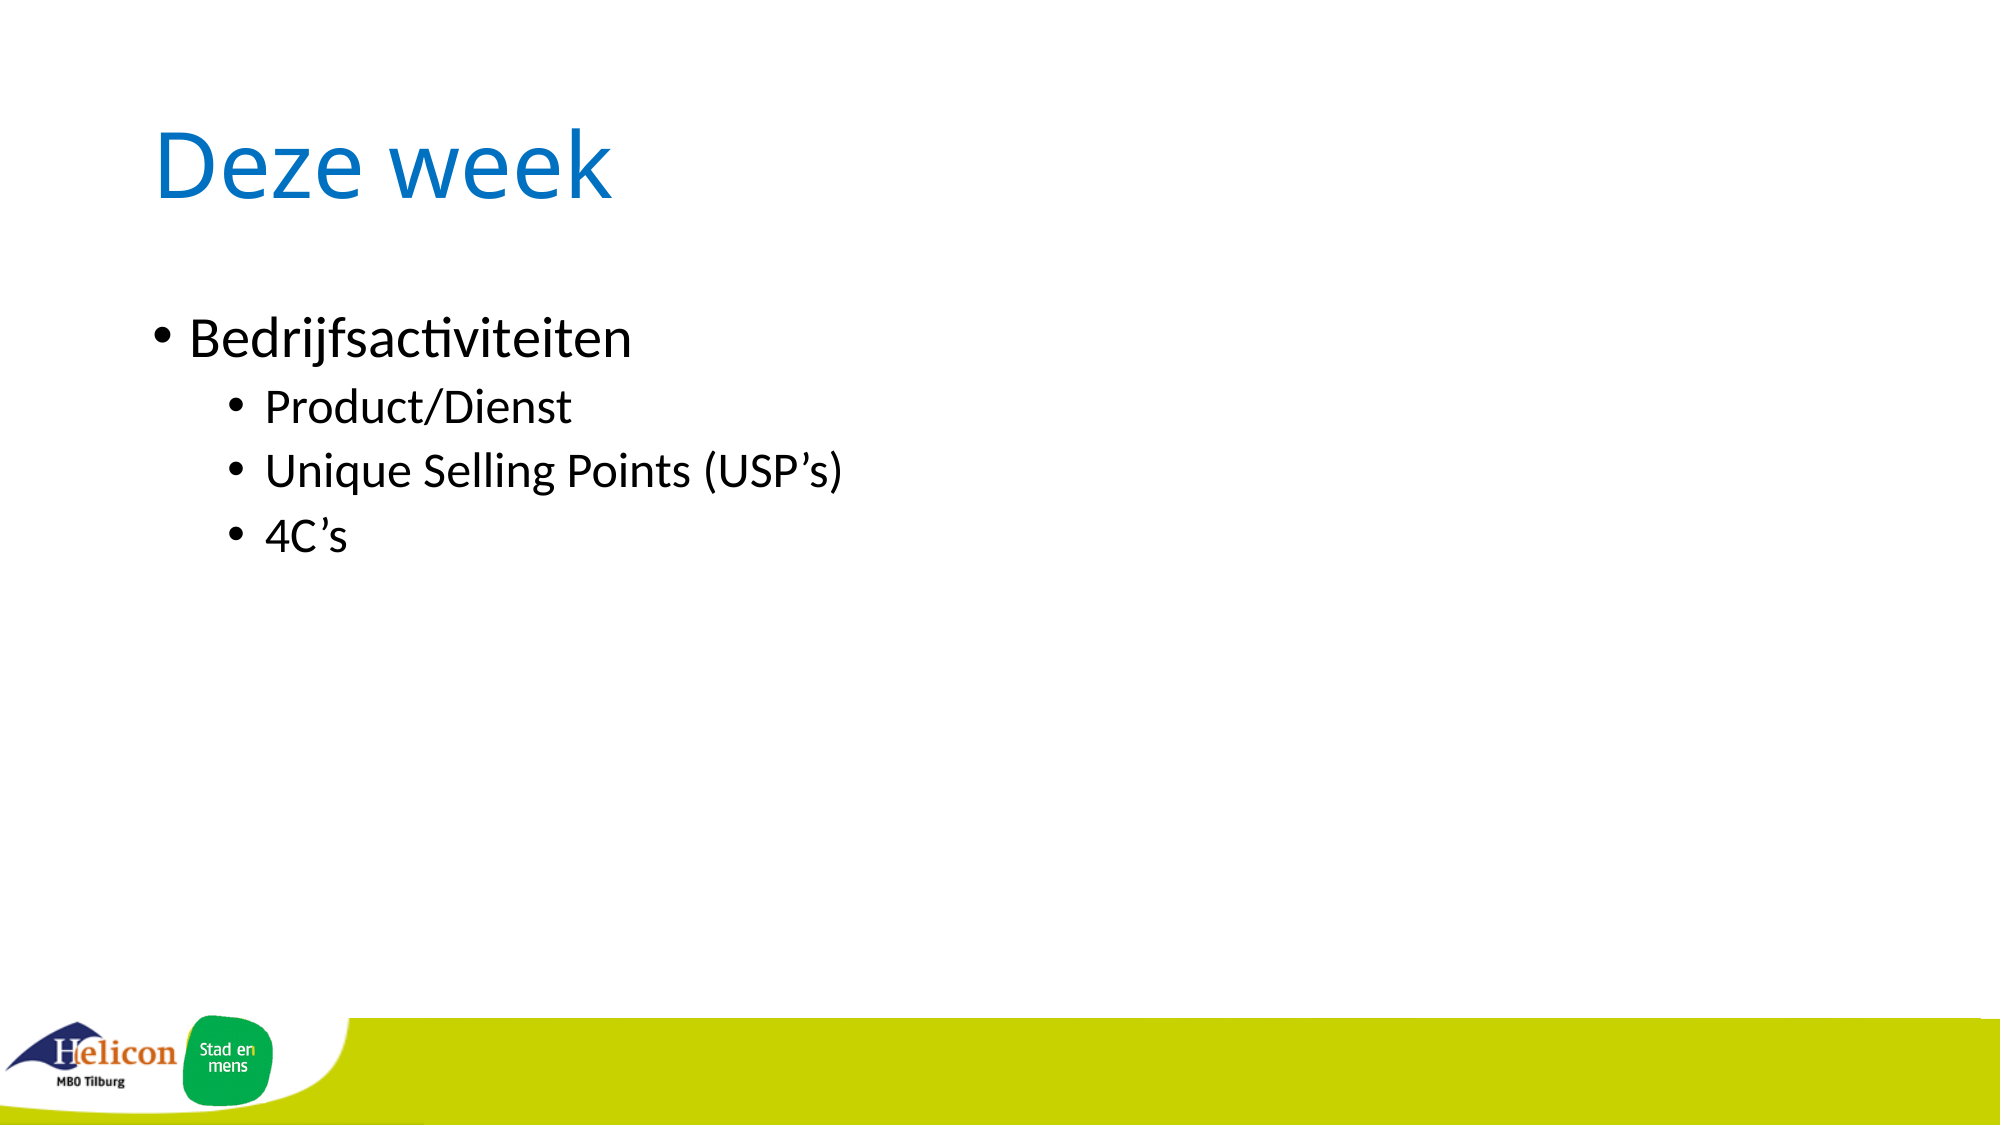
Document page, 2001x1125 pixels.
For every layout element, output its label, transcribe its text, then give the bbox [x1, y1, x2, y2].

picture [0, 1014, 424, 1125]
title Deze week [137, 59, 1863, 278]
list Bedrijfsactiviteiten Product/Dienst Unique Selling Points (USP’s) 4C’s [137, 299, 1863, 1014]
